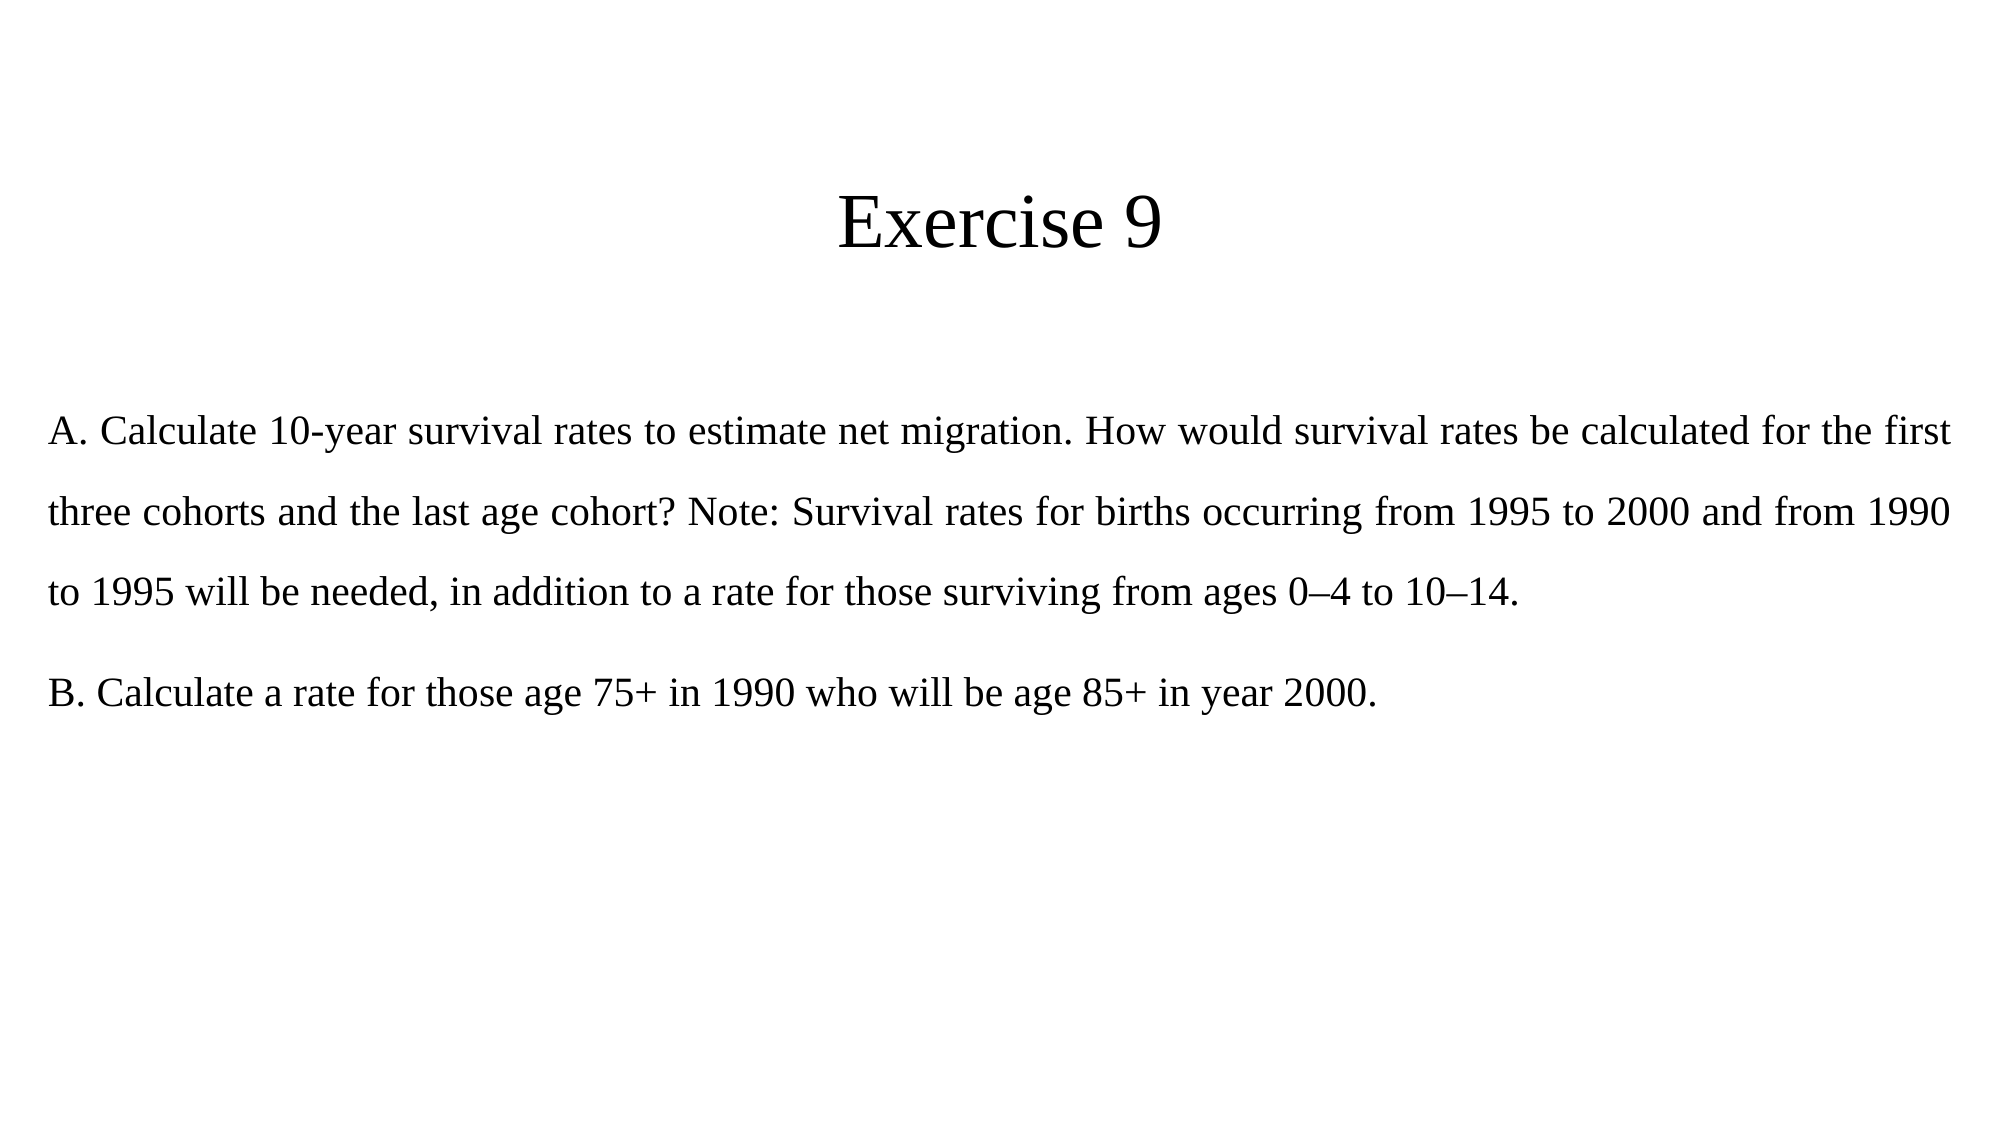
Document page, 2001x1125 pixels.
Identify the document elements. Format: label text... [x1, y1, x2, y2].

title Exercise 9 [32, 172, 1969, 273]
list A. Calculate 10-year survival rates to estimate net migration. How would survival rates be calculated for the first three cohorts and the last age cohort? Note: Survival rates for births occurring from 1995 to 2000 and from 1990 to 1995 will be needed, in addition to a rate for those surviving from ages 0–4 to 10–14. B. Calculate a rate for those age 75+ in 1990 who will be age 85+ in year 2000. [33, 365, 1969, 777]
